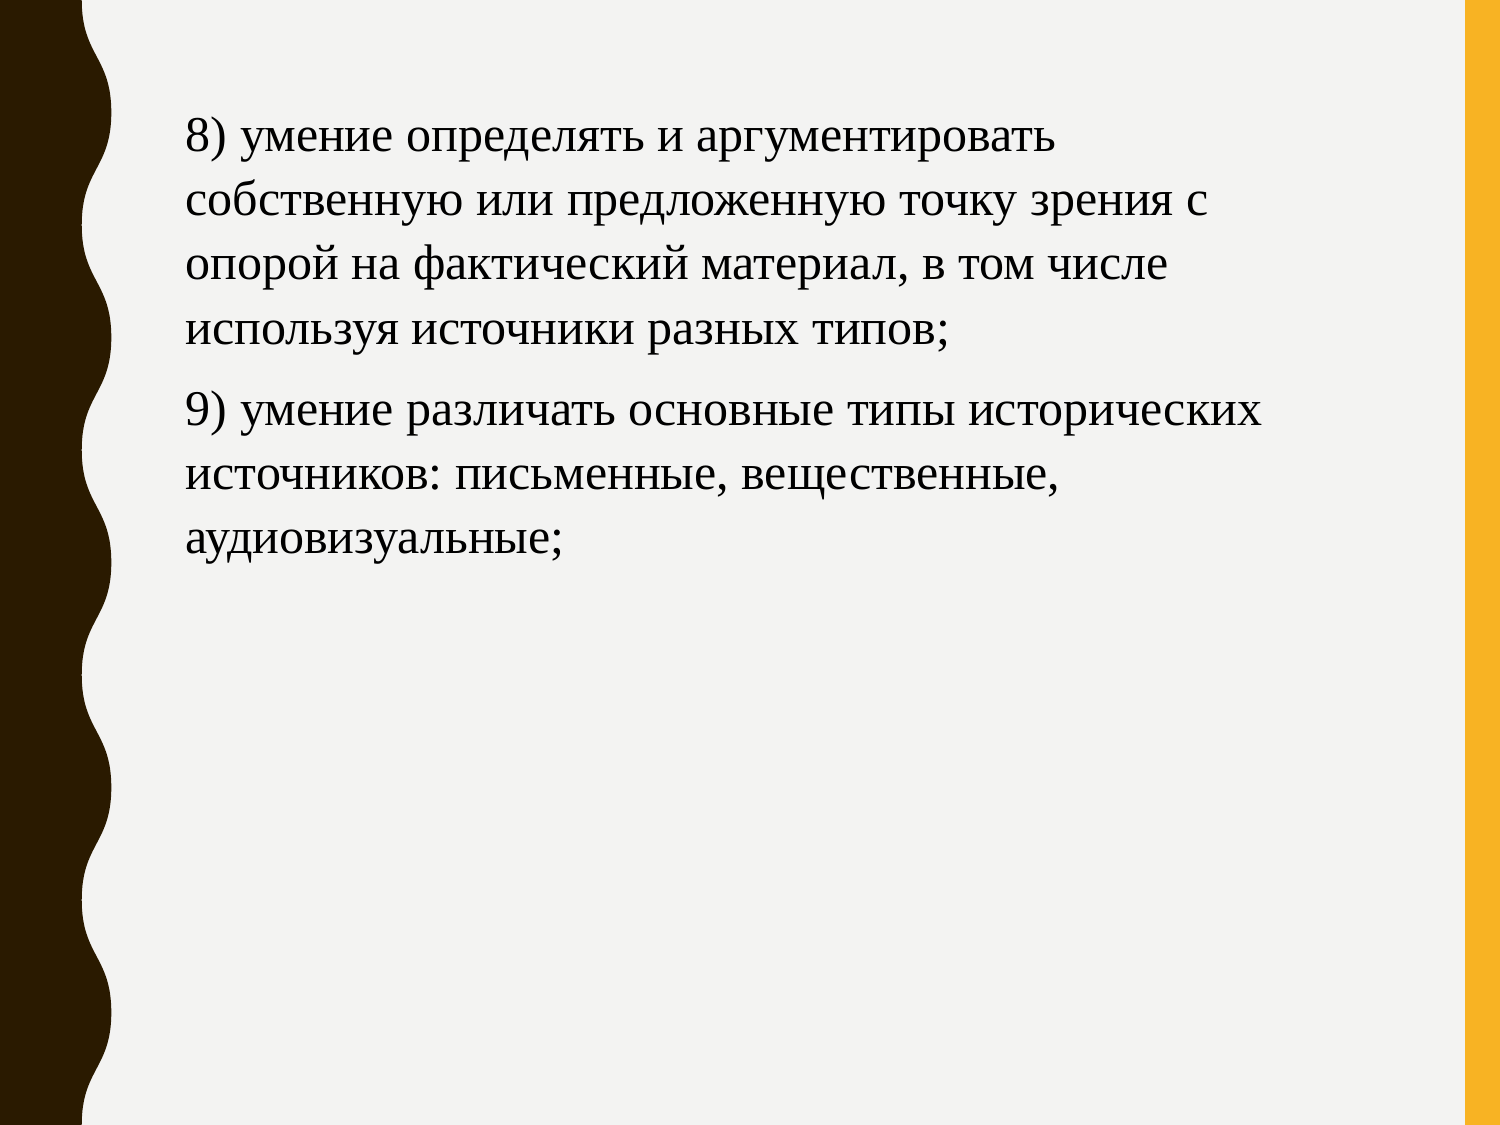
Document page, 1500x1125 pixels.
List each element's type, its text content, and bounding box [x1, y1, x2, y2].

text_box 8) умение определять и аргументировать собственную или предложенную точку зрения с опорой на фактический материал, в том числе используя источники разных типов; 9) умение различать основные типы исторических источников: письменные, вещественные, аудиовизуальные; [171, 90, 1353, 571]
